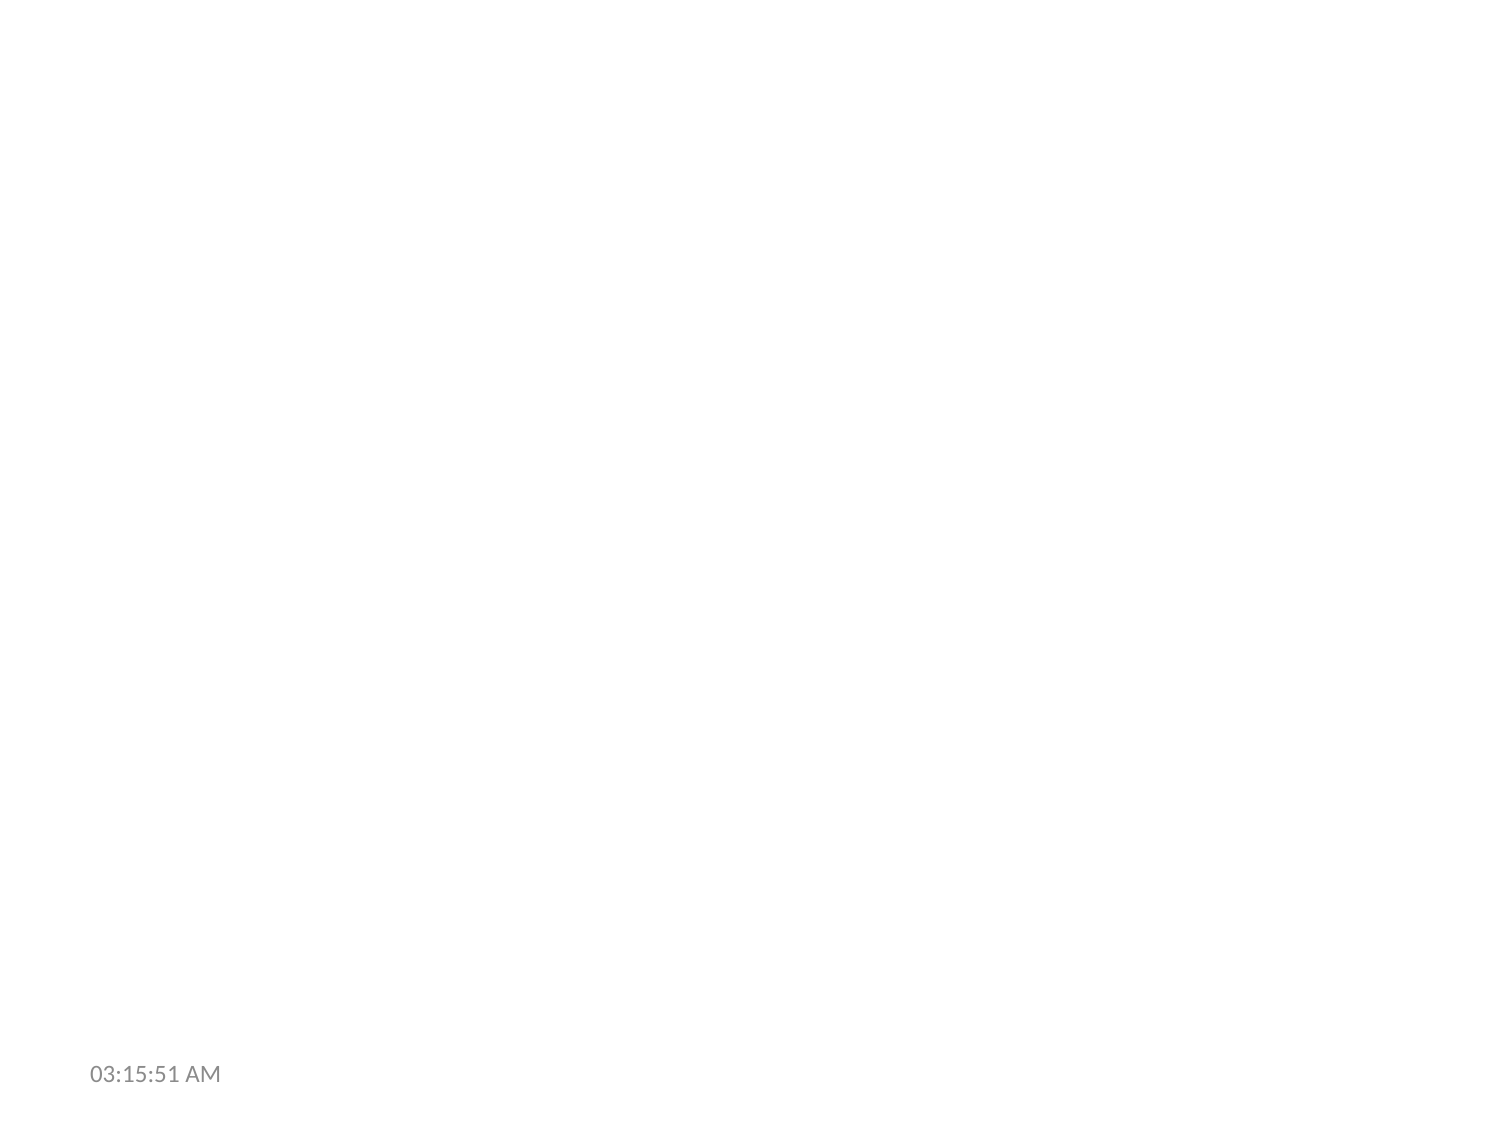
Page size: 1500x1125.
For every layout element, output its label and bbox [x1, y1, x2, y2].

slide_number [75, 1042, 425, 1103]
